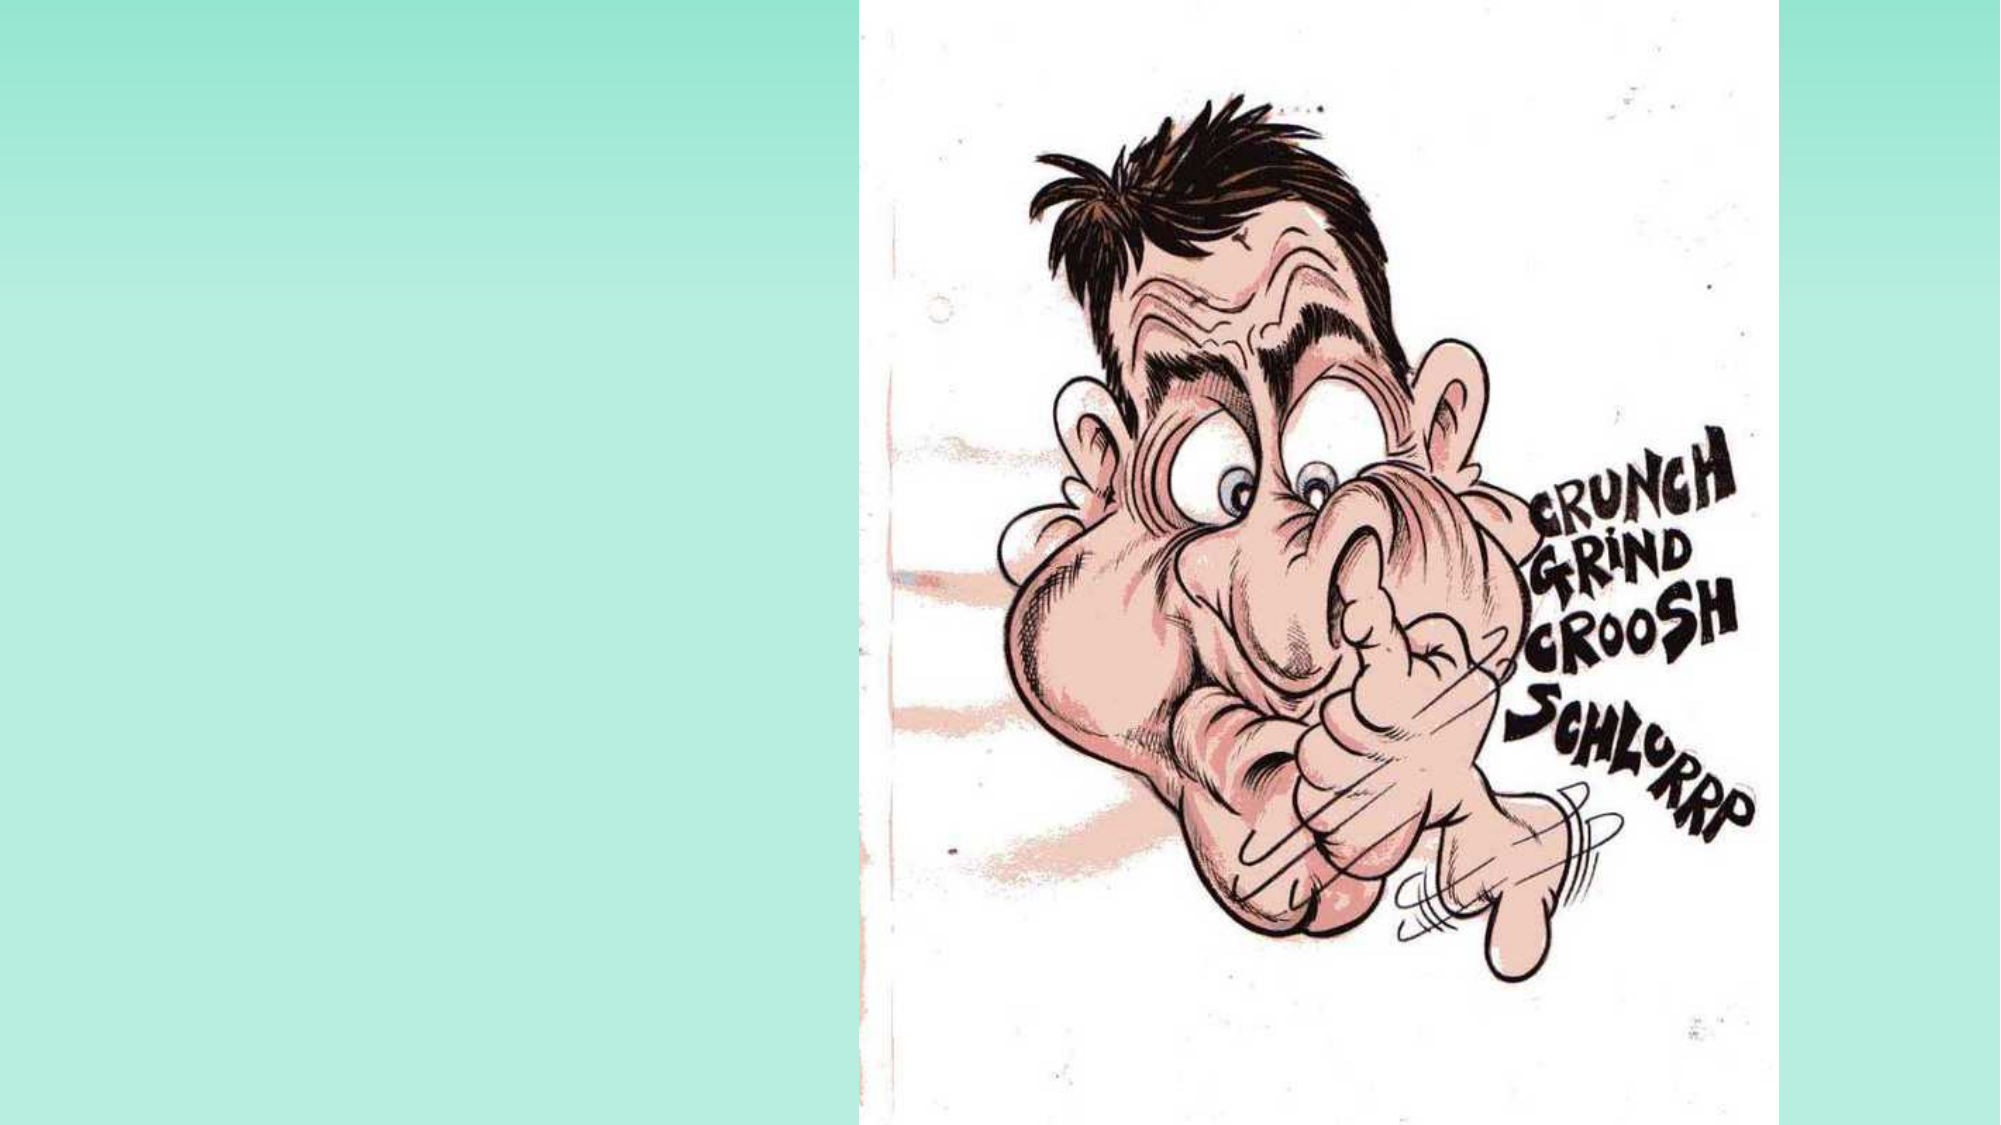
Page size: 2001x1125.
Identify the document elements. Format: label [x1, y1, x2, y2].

list [859, 0, 1779, 1125]
